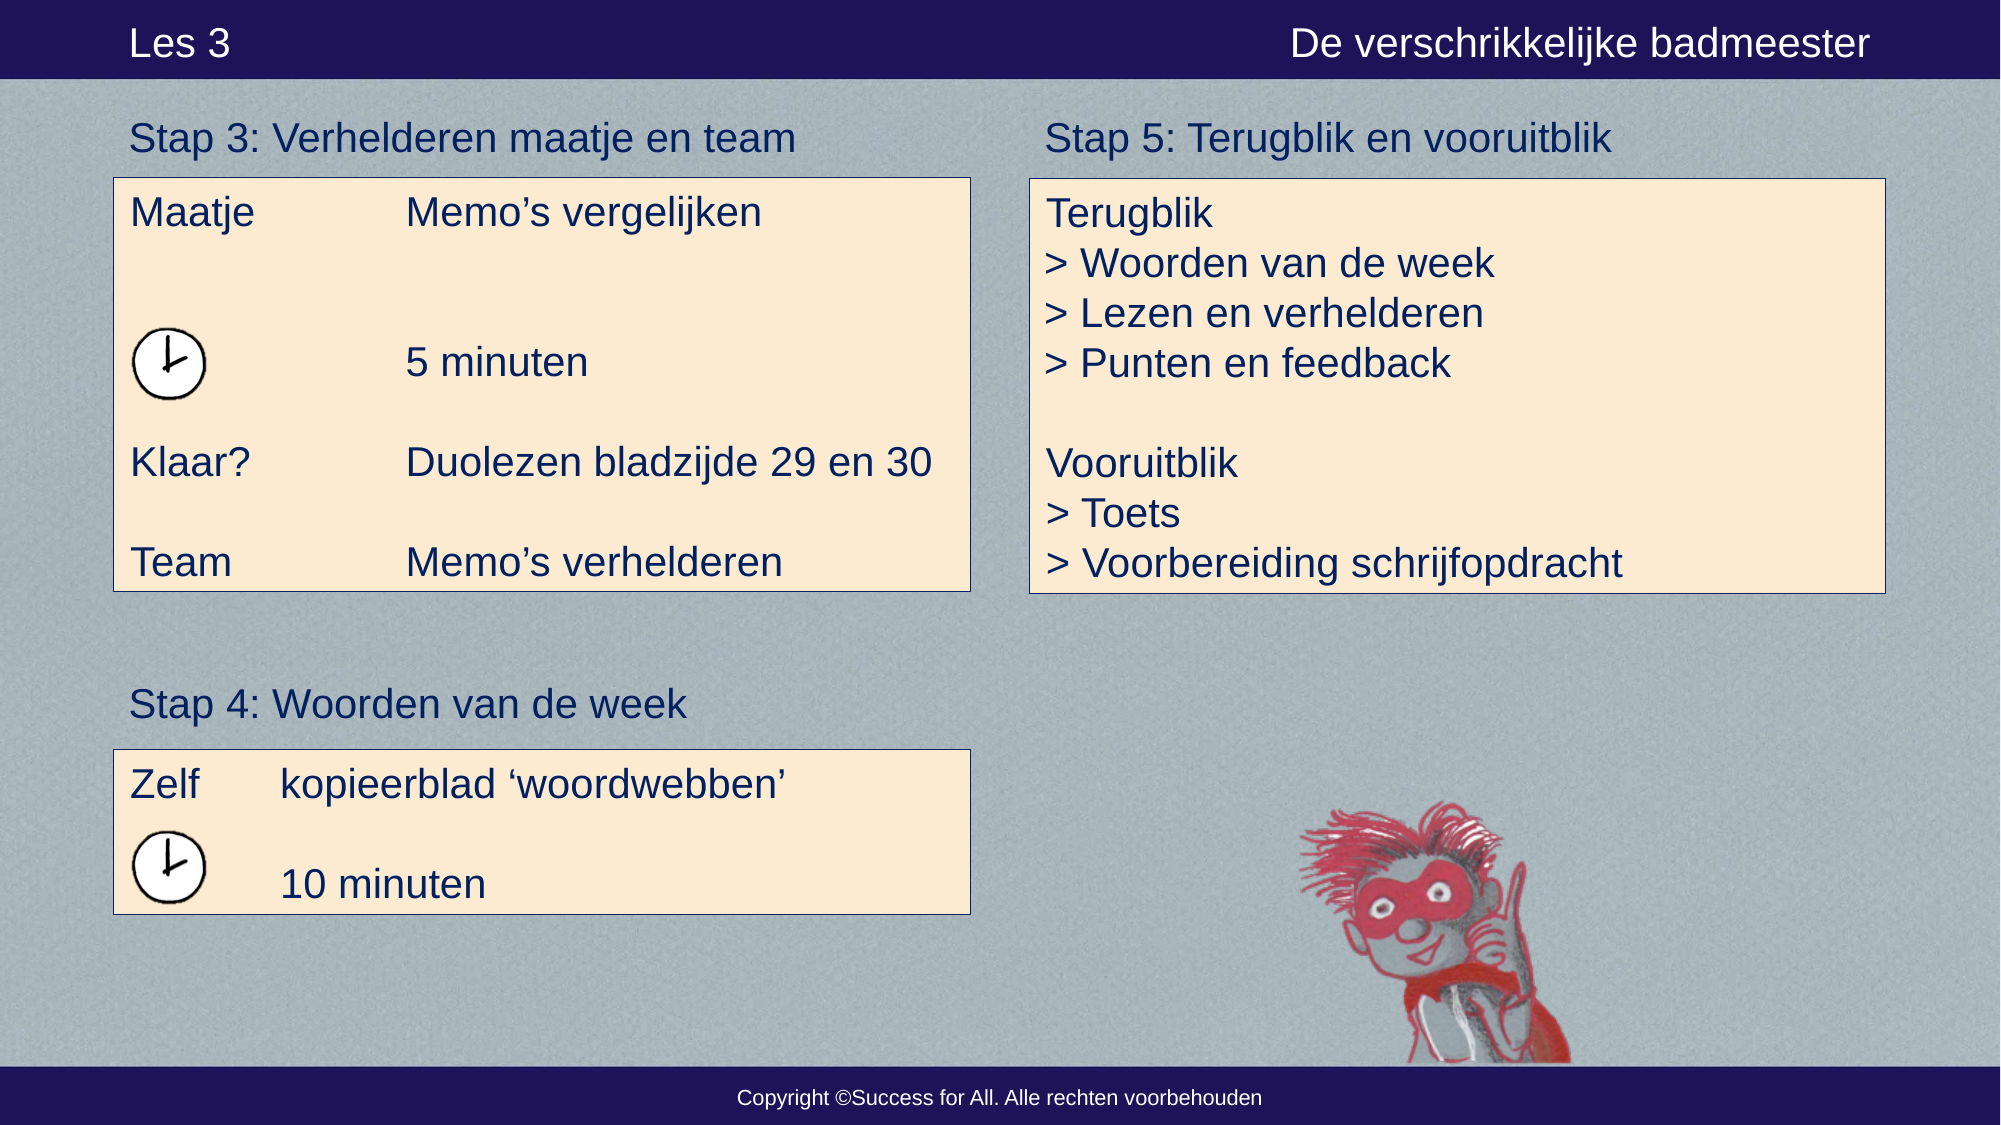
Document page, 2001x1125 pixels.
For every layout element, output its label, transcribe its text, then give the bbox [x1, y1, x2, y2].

text_box Les 3 [114, 8, 354, 73]
text_box Stap 4: Woorden van de week [114, 669, 907, 734]
text_box Stap 3: Verhelderen maatje en team [114, 103, 907, 168]
text_box Stap 5: Terugblik en vooruitblik [1029, 103, 1822, 168]
text_box Zelf kopieerblad ‘woordwebben’ 10 minuten [113, 749, 971, 915]
text_box Terugblik > Woorden van de week > Lezen en verhelderen > Punten en feedback Vooruitblik > Toets > Voorbereiding schrijfopdracht [1029, 178, 1886, 594]
text_box Copyright ©Success for All. Alle rechten voorbehouden [0, 1076, 2000, 1125]
text_box Maatje Memo’s vergelijken 5 minuten Klaar? Duolezen bladzijde 29 en 30 Team Memo’s verhelderen [113, 177, 971, 592]
picture [0, 0, 2001, 1125]
text_box De verschrikkelijke badmeester [999, 8, 1886, 73]
